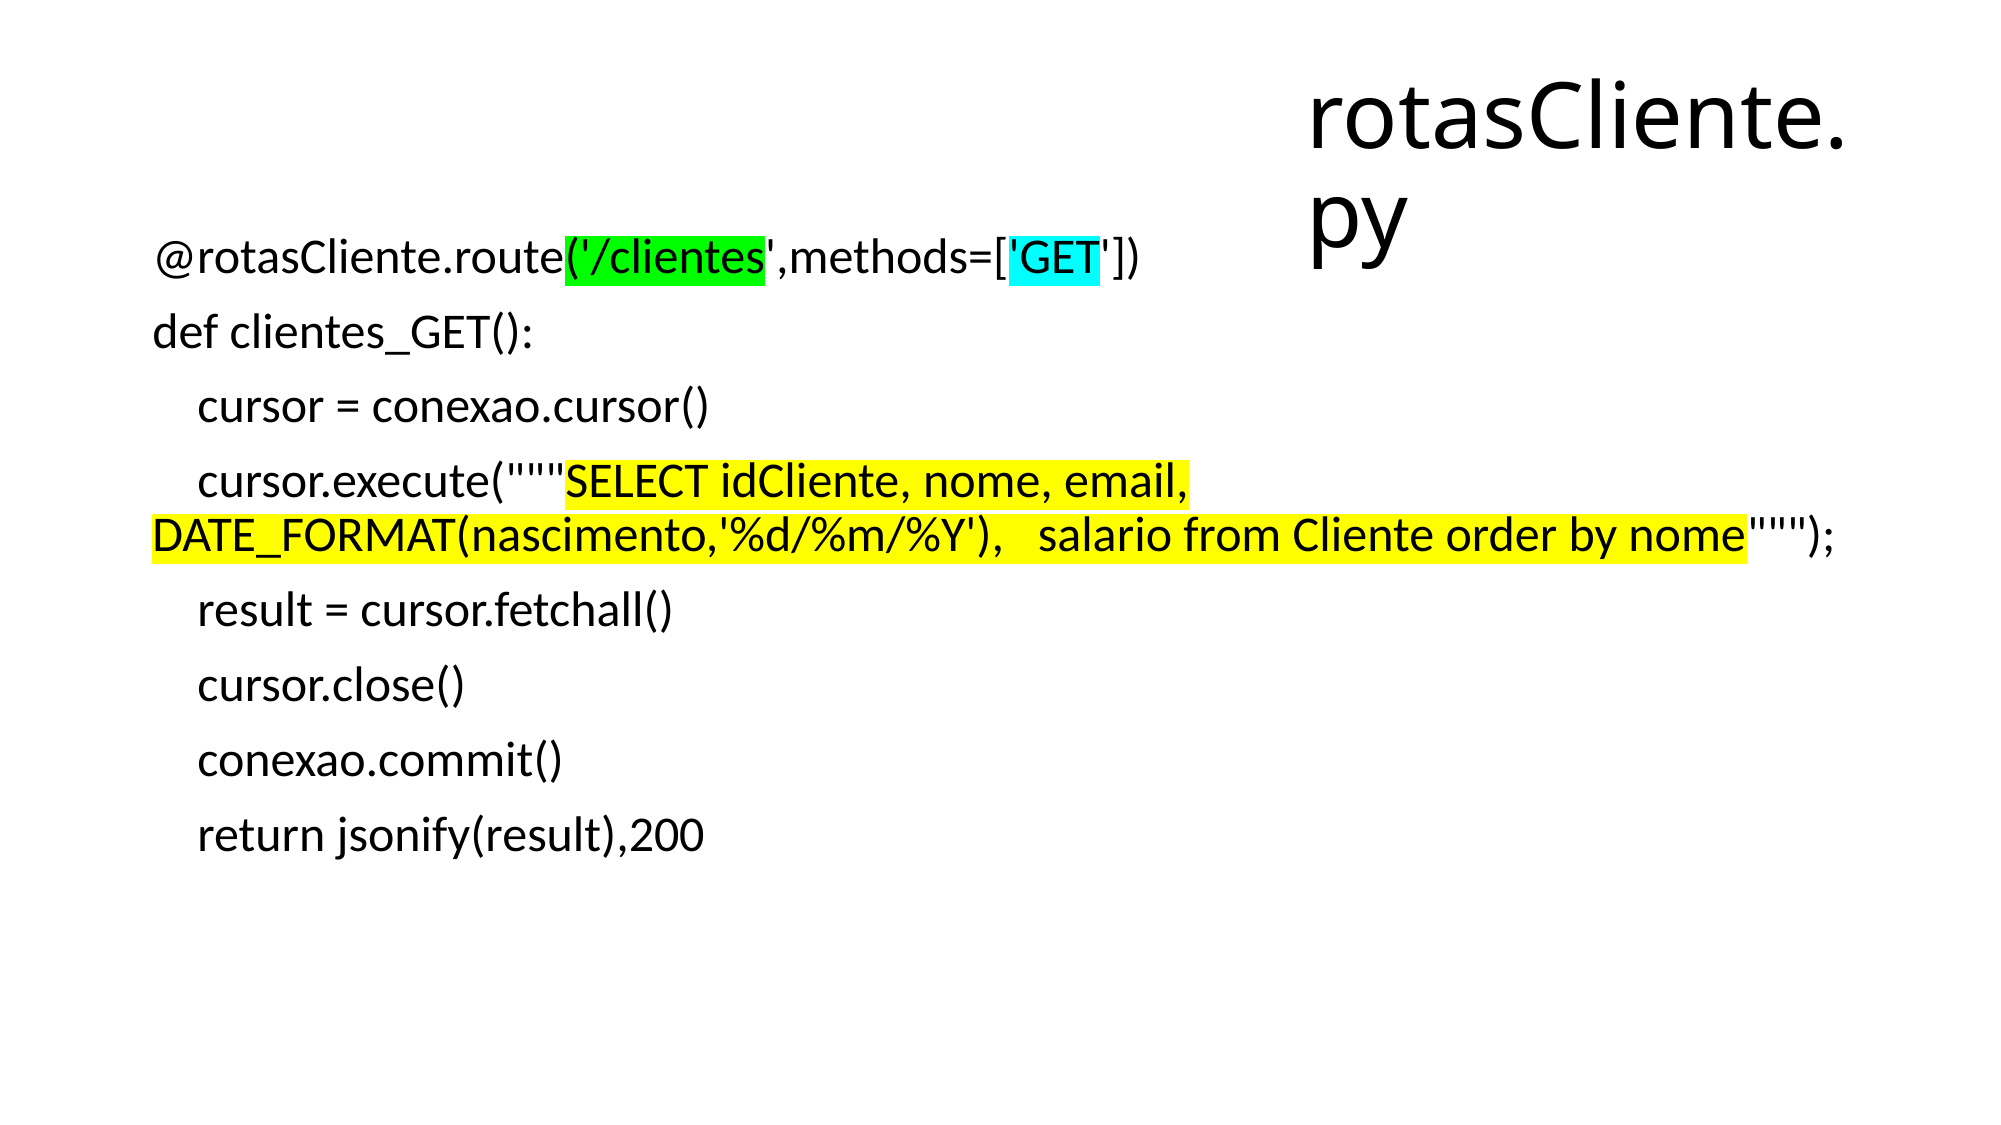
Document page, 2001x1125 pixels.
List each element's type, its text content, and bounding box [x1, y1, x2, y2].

list @rotasCliente.route('/clientes',methods=['GET']) def clientes_GET(): cursor = conexao.cursor() cursor.execute("""SELECT idCliente, nome, email, DATE_FORMAT(nascimento,'%d/%m/%Y'), salario from Cliente order by nome"""); result = cursor.fetchall() cursor.close() conexao.commit() return jsonify(result),200 [137, 222, 1863, 1087]
title rotasCliente.py [1291, 59, 1911, 278]
